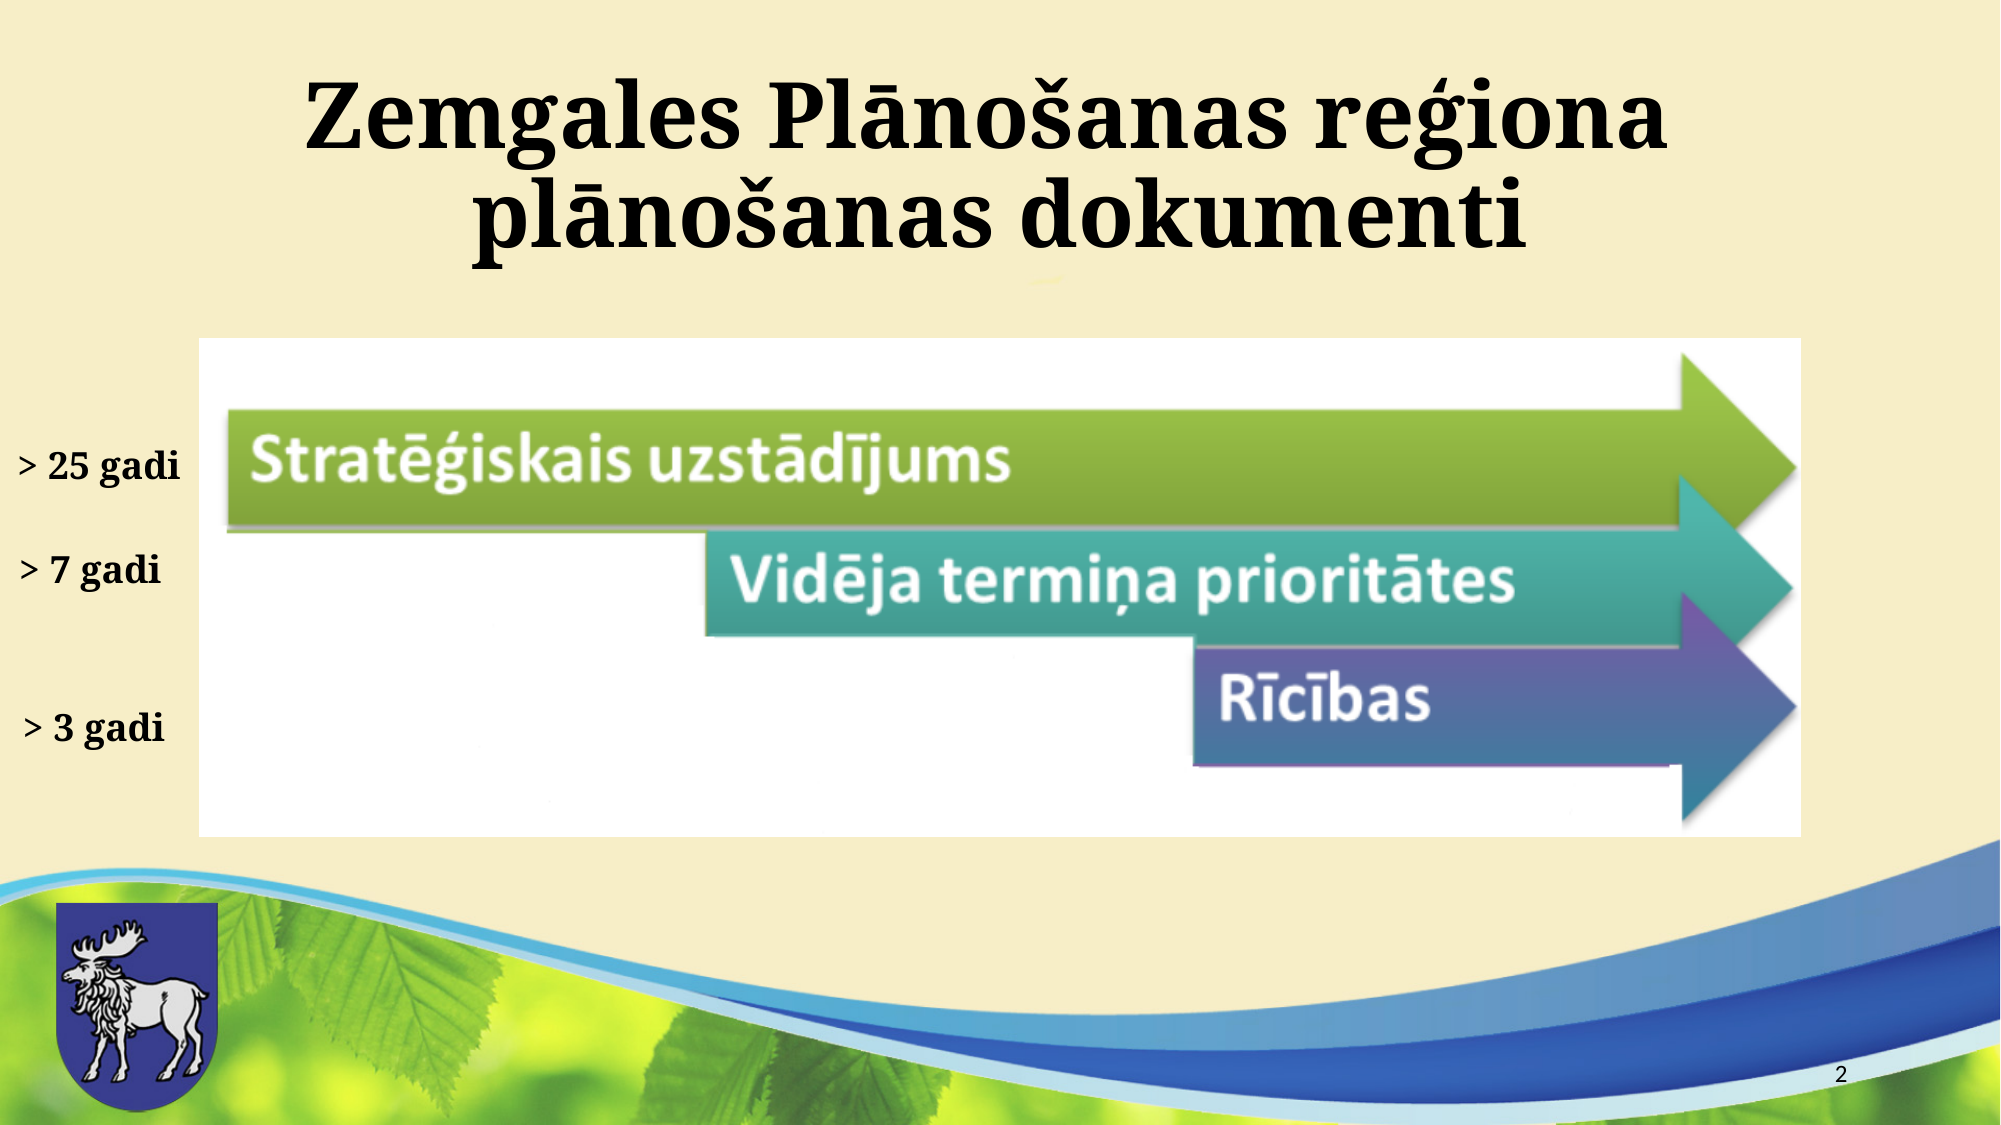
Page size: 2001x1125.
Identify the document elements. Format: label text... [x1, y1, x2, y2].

slide_number 2 [1412, 1042, 1863, 1103]
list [199, 338, 1801, 837]
text_box > 7 gadi [4, 538, 187, 598]
text_box > 25 gadi [2, 435, 199, 495]
text_box > 3 gadi [8, 697, 190, 757]
picture [0, 0, 2001, 1125]
title Zemgales Plānošanas reģiona plānošanas dokumenti [137, 59, 1863, 278]
